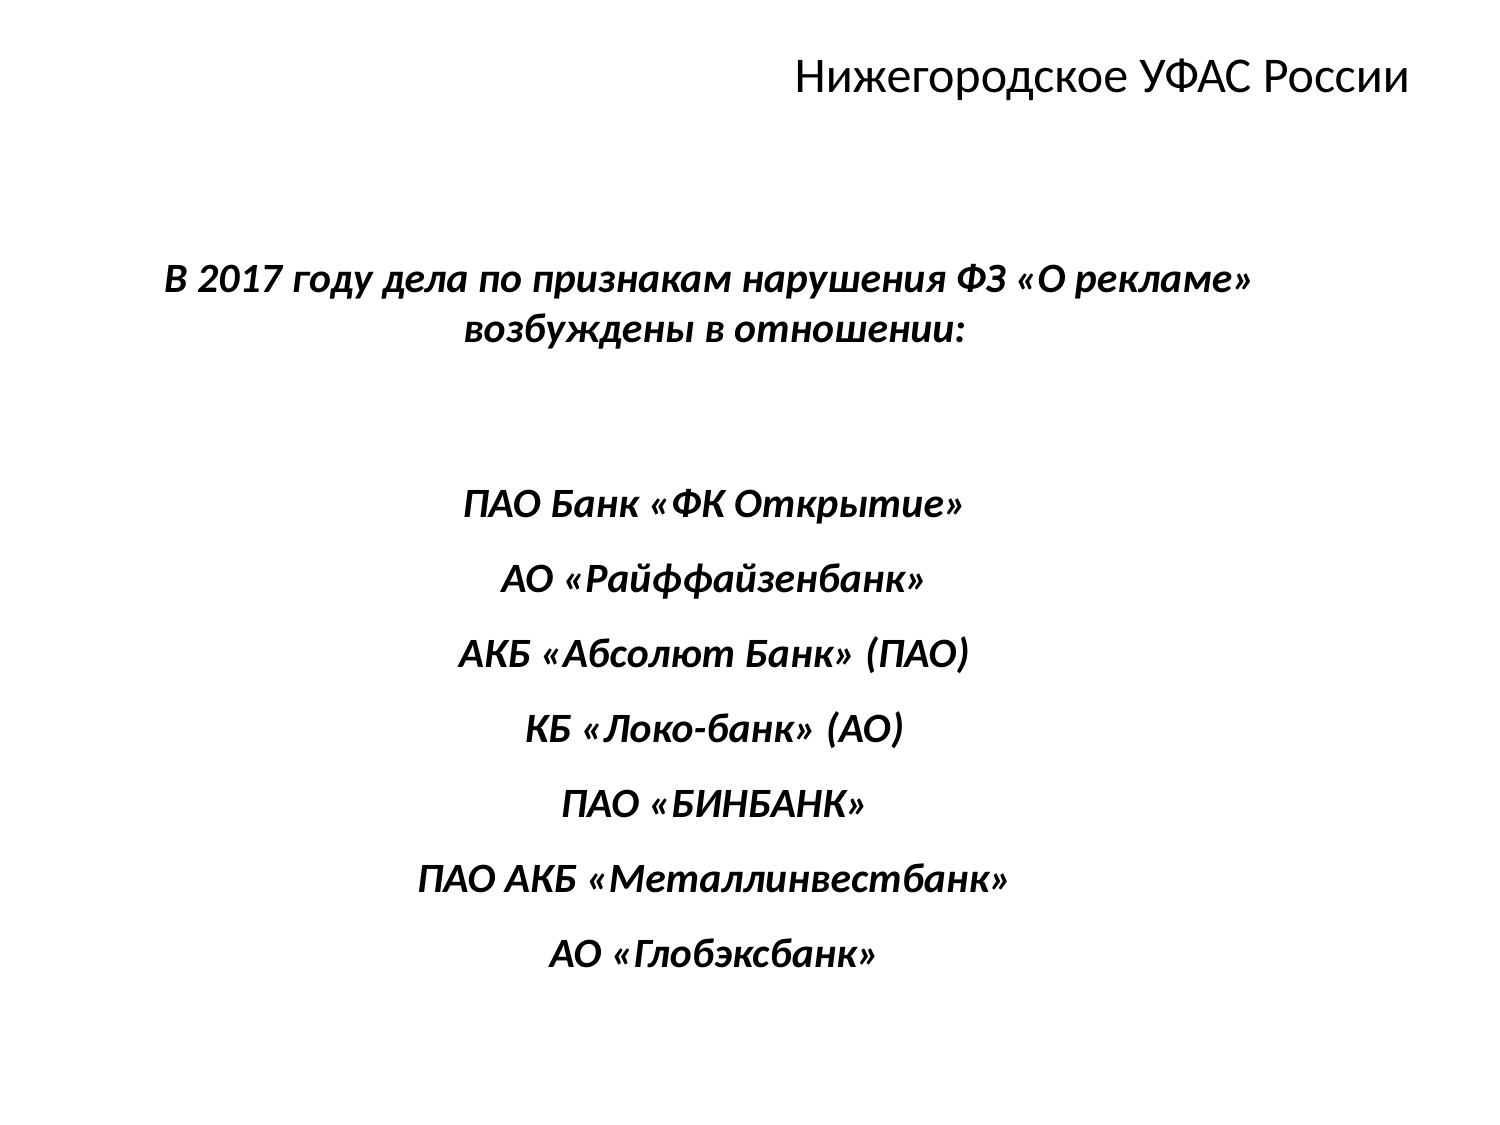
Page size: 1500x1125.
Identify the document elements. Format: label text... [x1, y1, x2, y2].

text_box В 2017 году дела по признакам нарушения ФЗ «О рекламе» возбуждены в отношении: ПАО Банк «ФК Открытие» АО «Райффайзенбанк» АКБ «Абсолют Банк» (ПАО) КБ «Локо-банк» (АО) ПАО «БИНБАНК» ПАО АКБ «Металлинвестбанк» АО «Глобэксбанк» [76, 243, 1353, 984]
title Нижегородское УФАС России [75, 30, 1425, 114]
